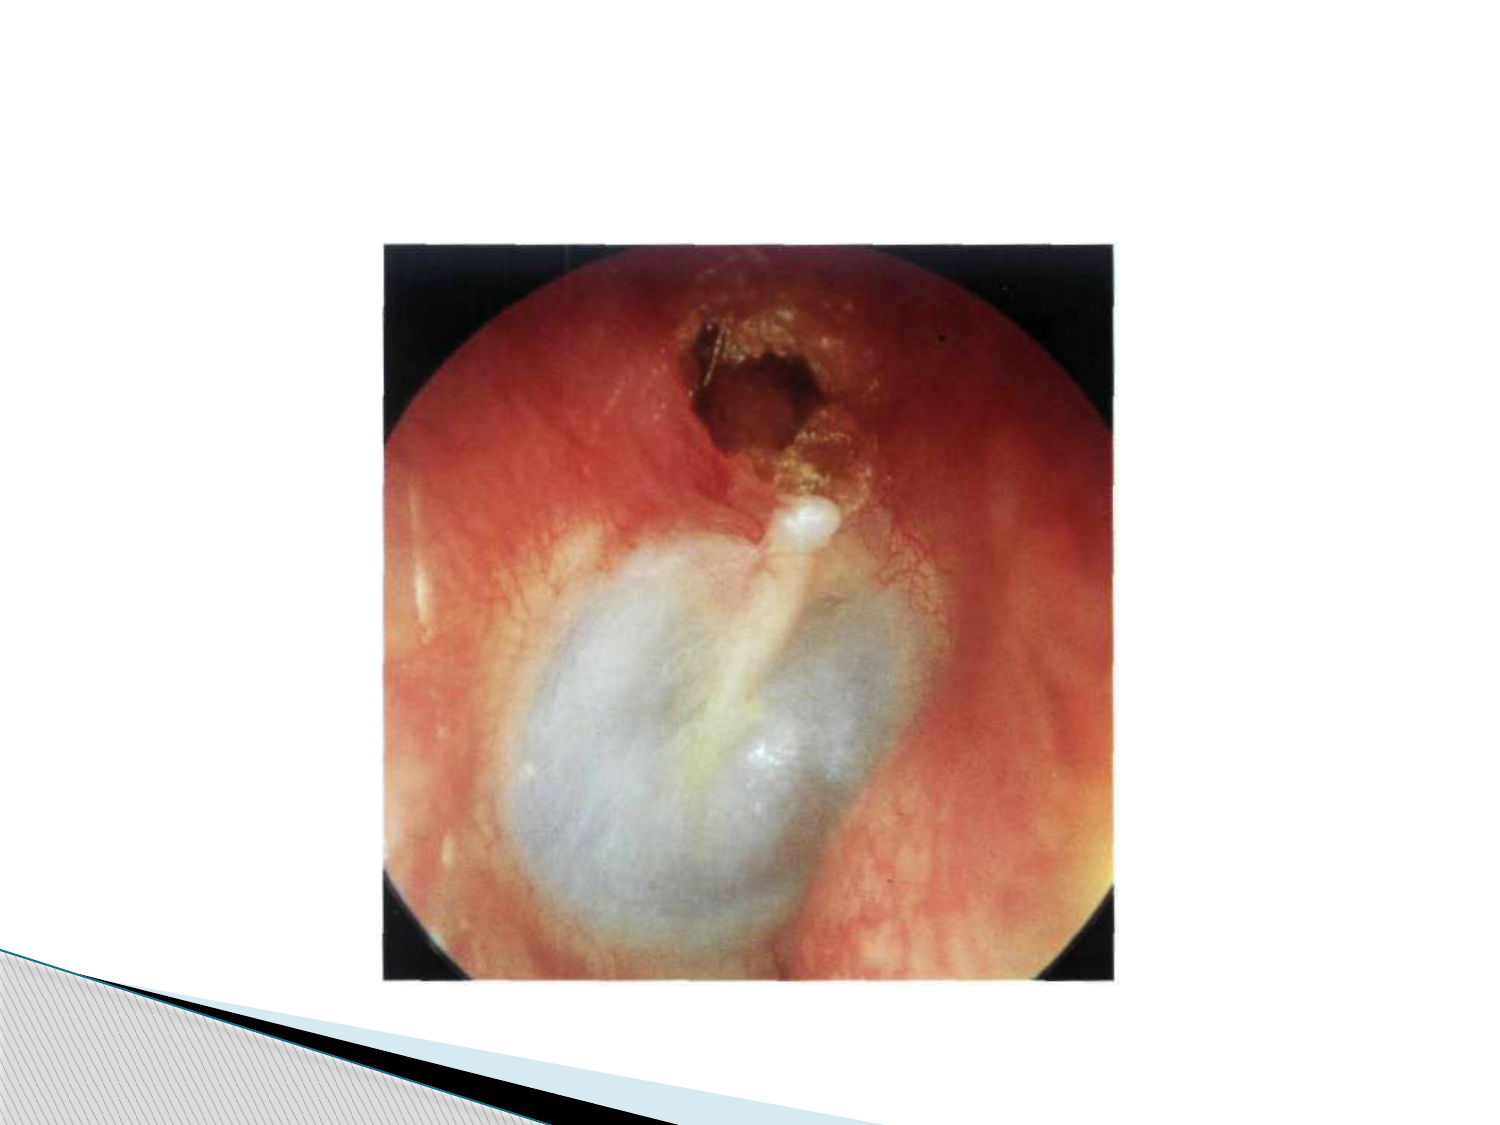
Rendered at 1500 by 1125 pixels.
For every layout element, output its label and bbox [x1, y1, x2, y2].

list [380, 242, 1120, 986]
